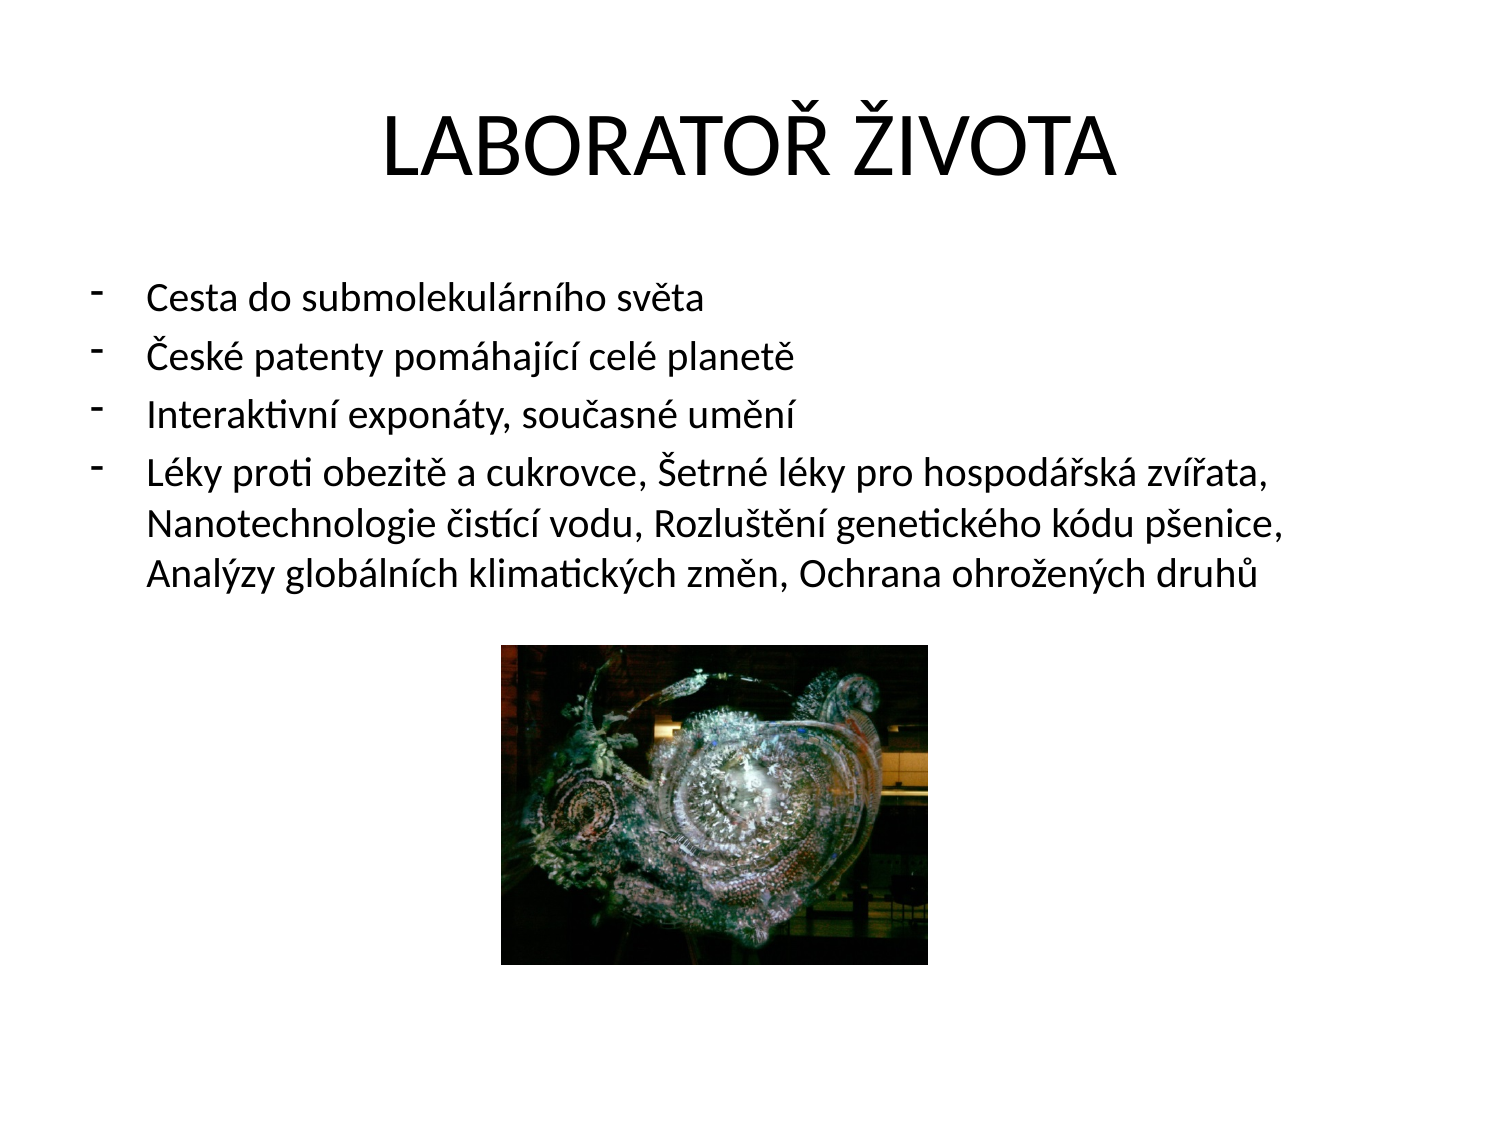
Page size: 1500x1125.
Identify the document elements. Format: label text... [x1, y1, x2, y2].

picture [501, 644, 928, 966]
list Cesta do submolekulárního světa České patenty pomáhající celé planetě Interaktivní exponáty, současné umění Léky proti obezitě a cukrovce, Šetrné léky pro hospodářská zvířata, Nanotechnologie čistící vodu, Rozluštění genetického kódu pšenice, Analýzy globálních klimatických změn, Ochrana ohrožených druhů [75, 262, 1425, 1005]
title LABORATOŘ ŽIVOTA [75, 45, 1425, 233]
